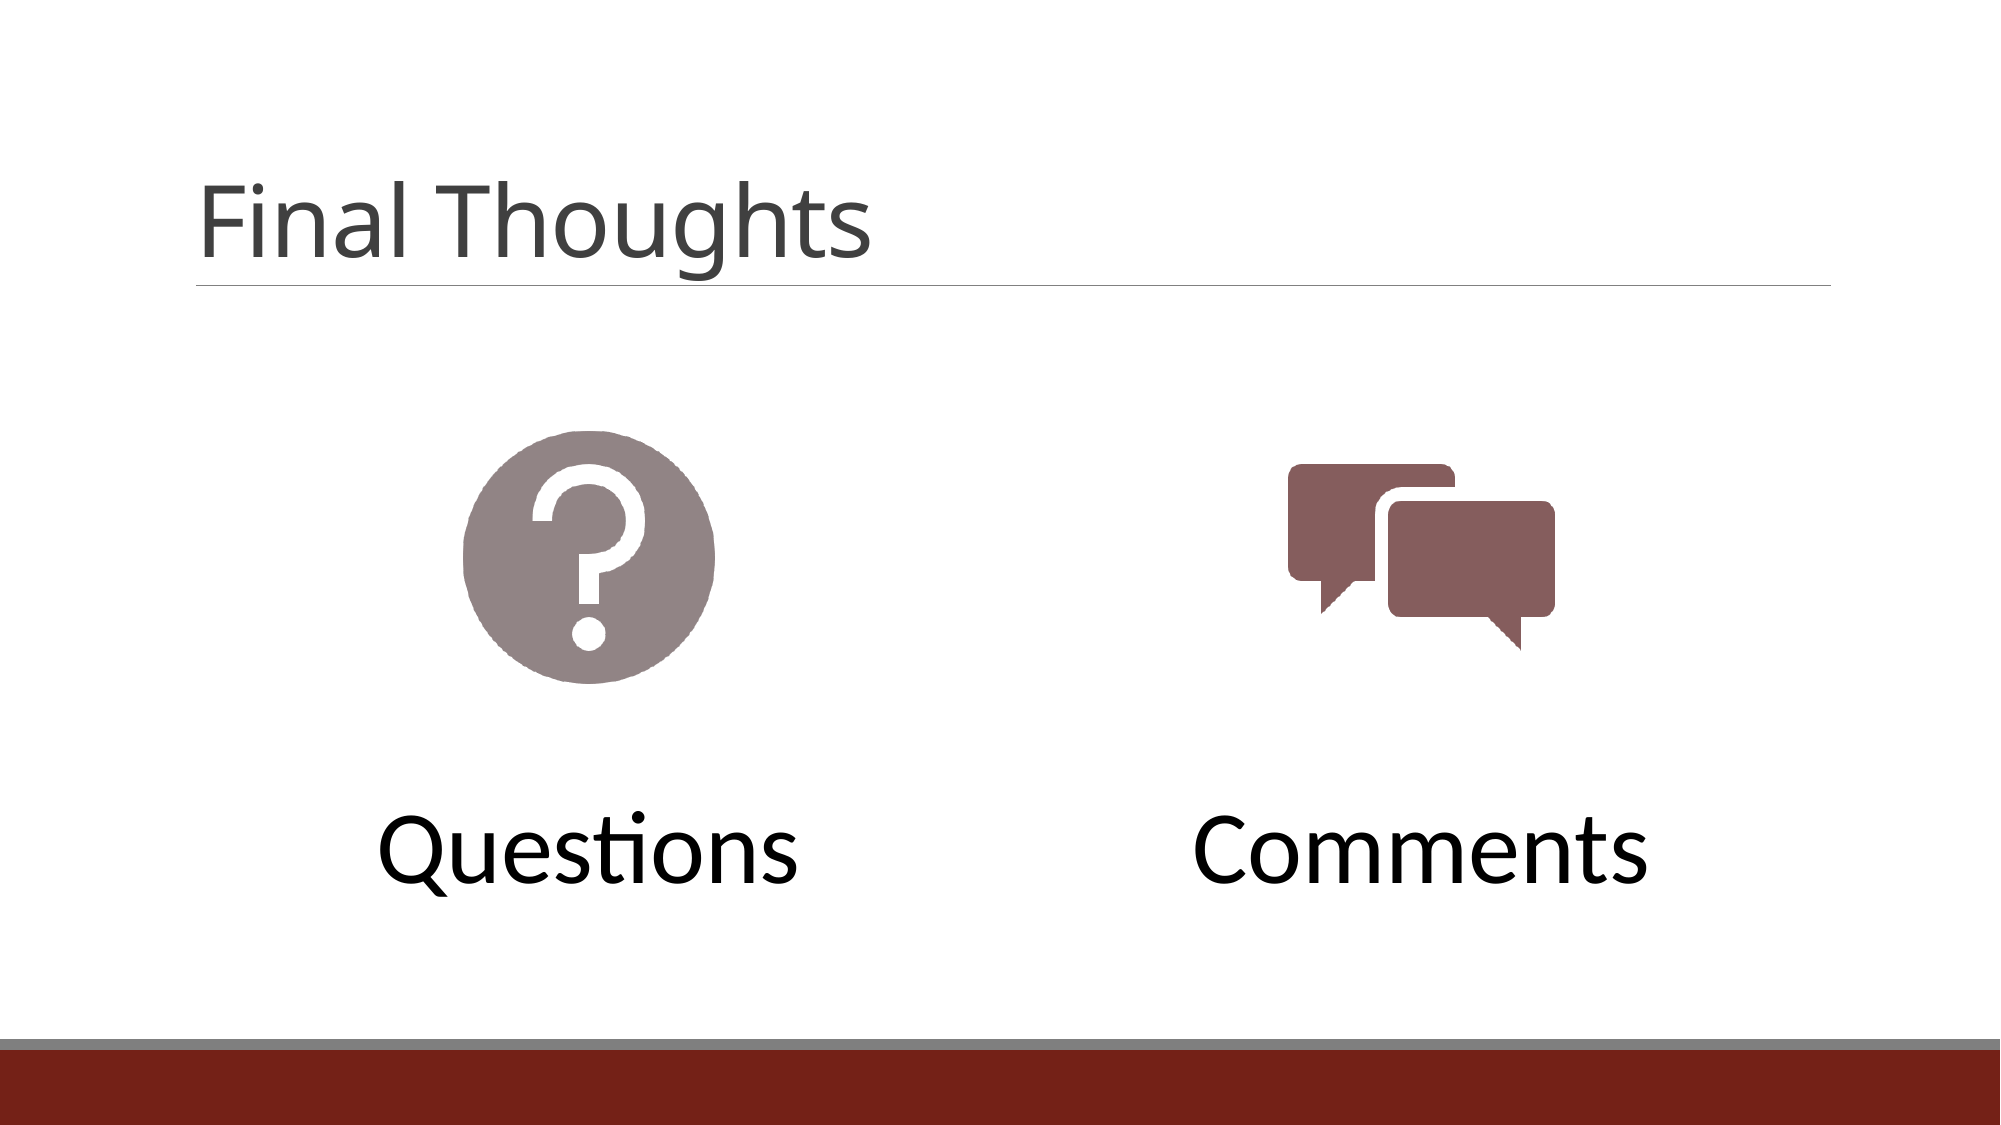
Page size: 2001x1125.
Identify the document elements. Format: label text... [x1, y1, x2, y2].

title Final Thoughts [180, 47, 1830, 285]
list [179, 343, 1831, 966]
